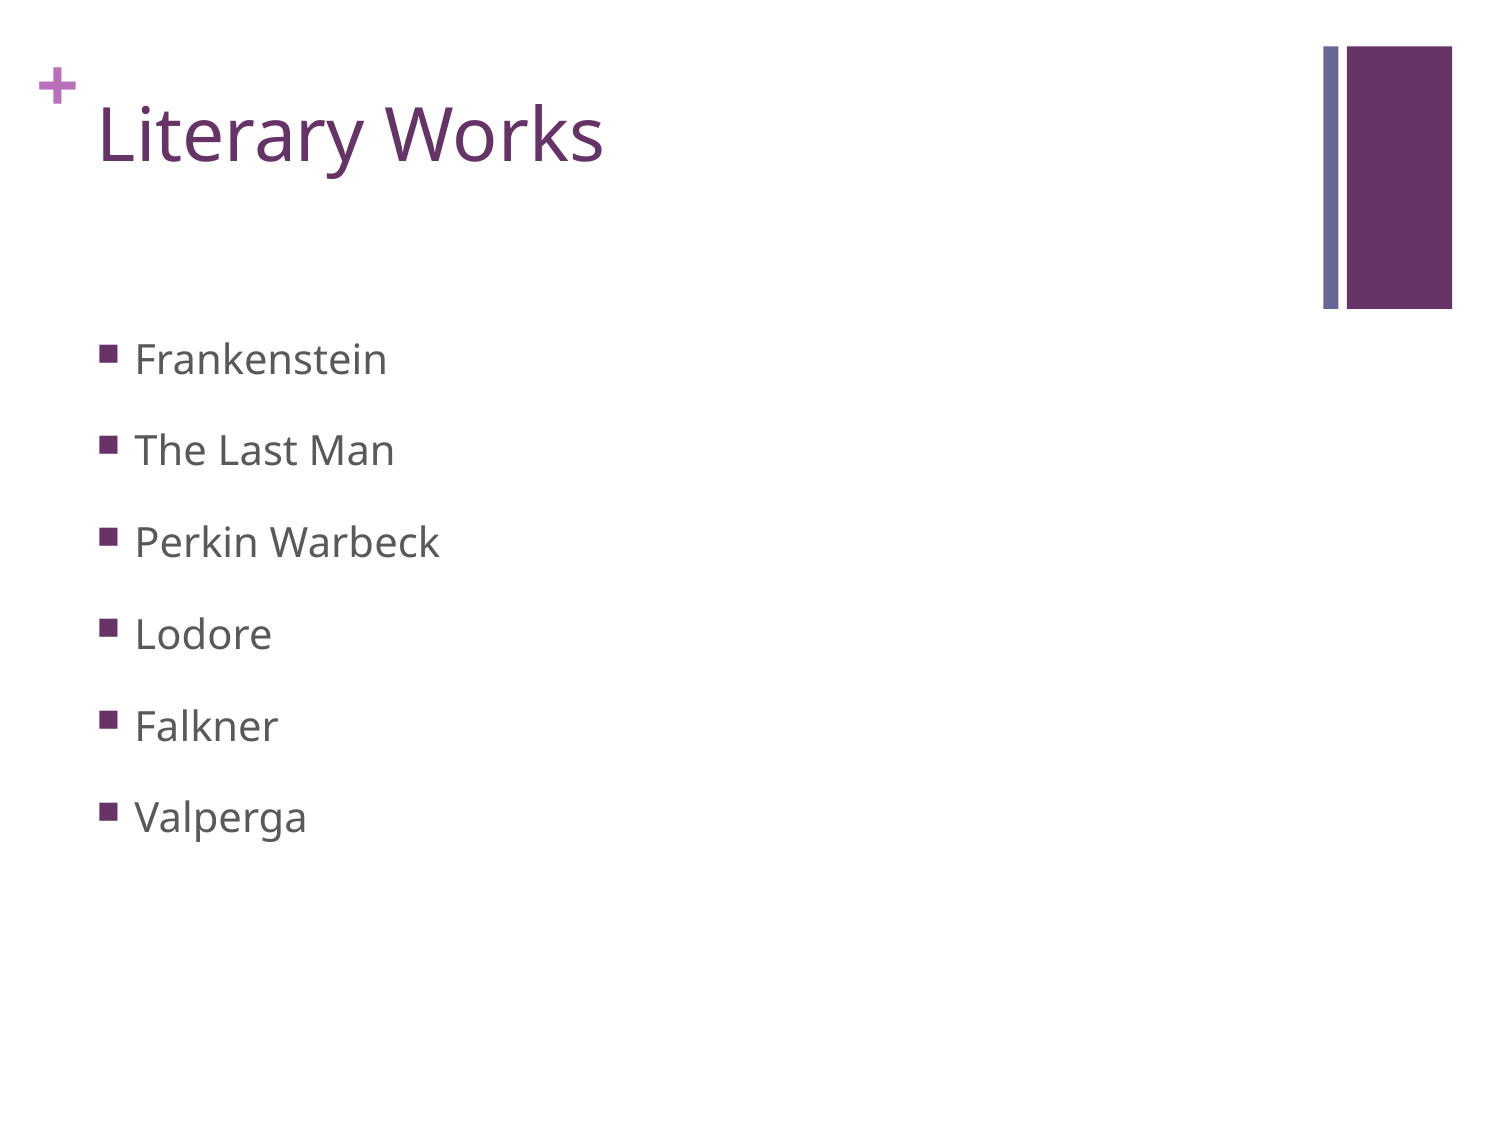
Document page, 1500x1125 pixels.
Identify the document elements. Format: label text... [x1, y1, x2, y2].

list Frankenstein The Last Man Perkin Warbeck Lodore Falkner Valperga [81, 324, 1322, 1005]
title Literary Works [81, 79, 1322, 263]
